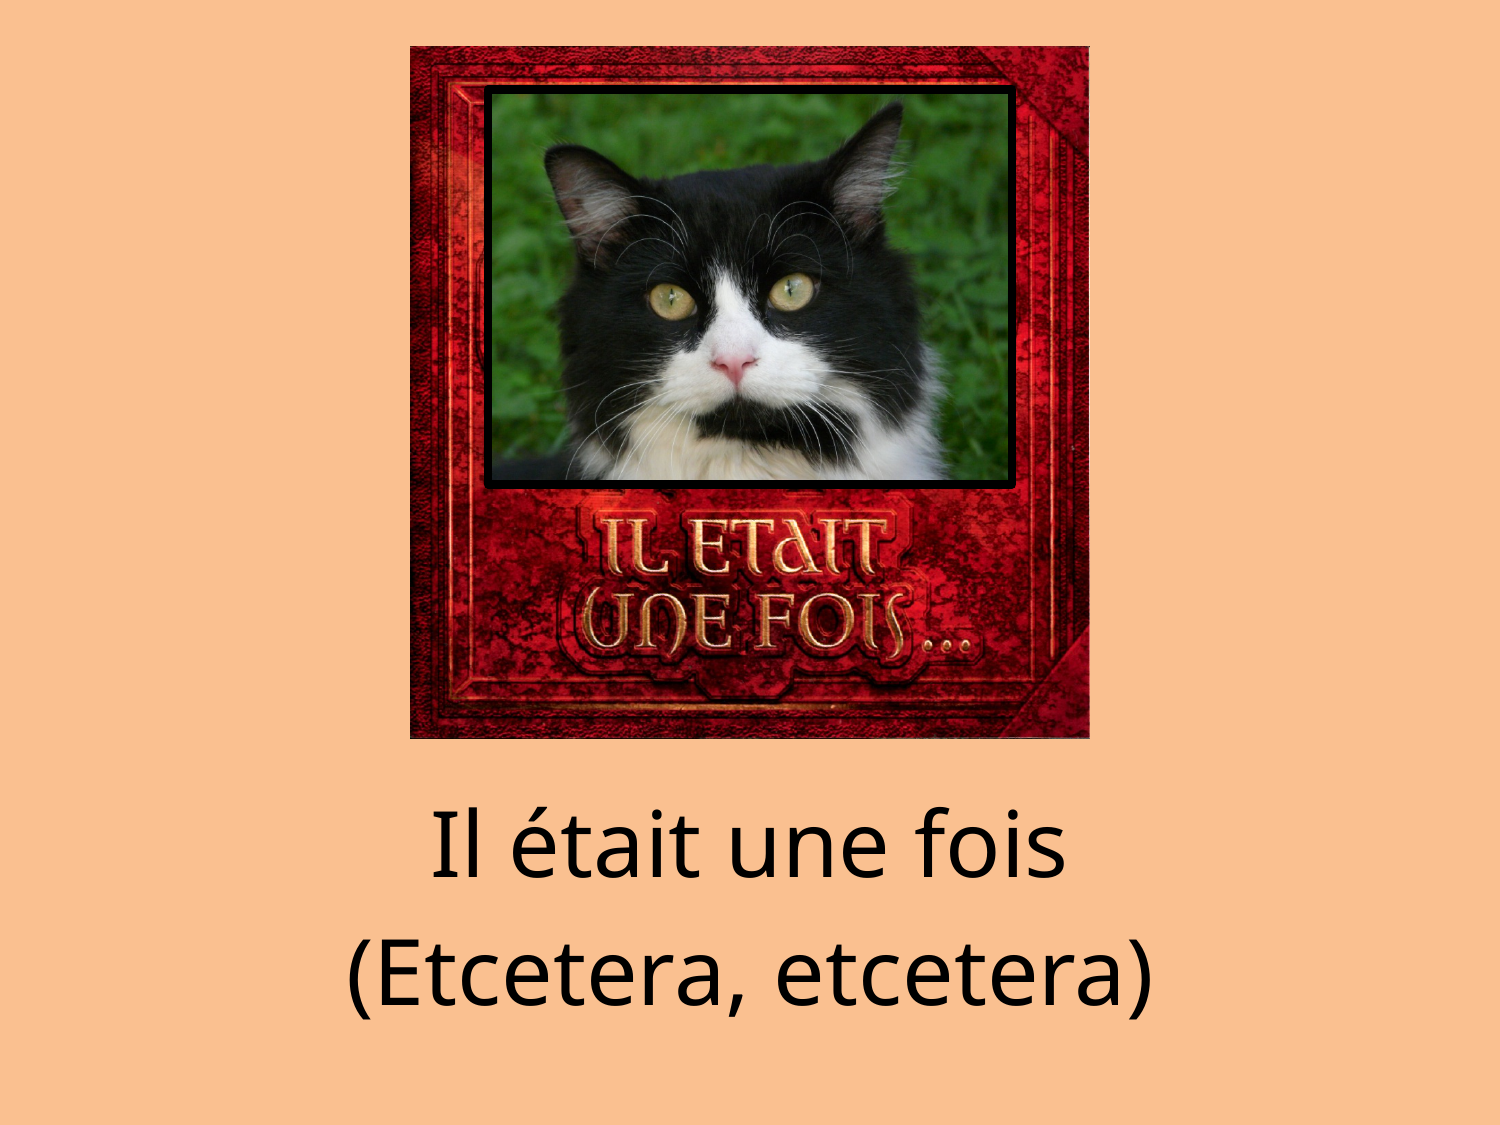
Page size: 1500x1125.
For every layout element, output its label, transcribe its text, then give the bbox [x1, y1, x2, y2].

list Il était une fois (Etcetera, etcetera) [75, 778, 1425, 1067]
picture [409, 46, 1091, 739]
